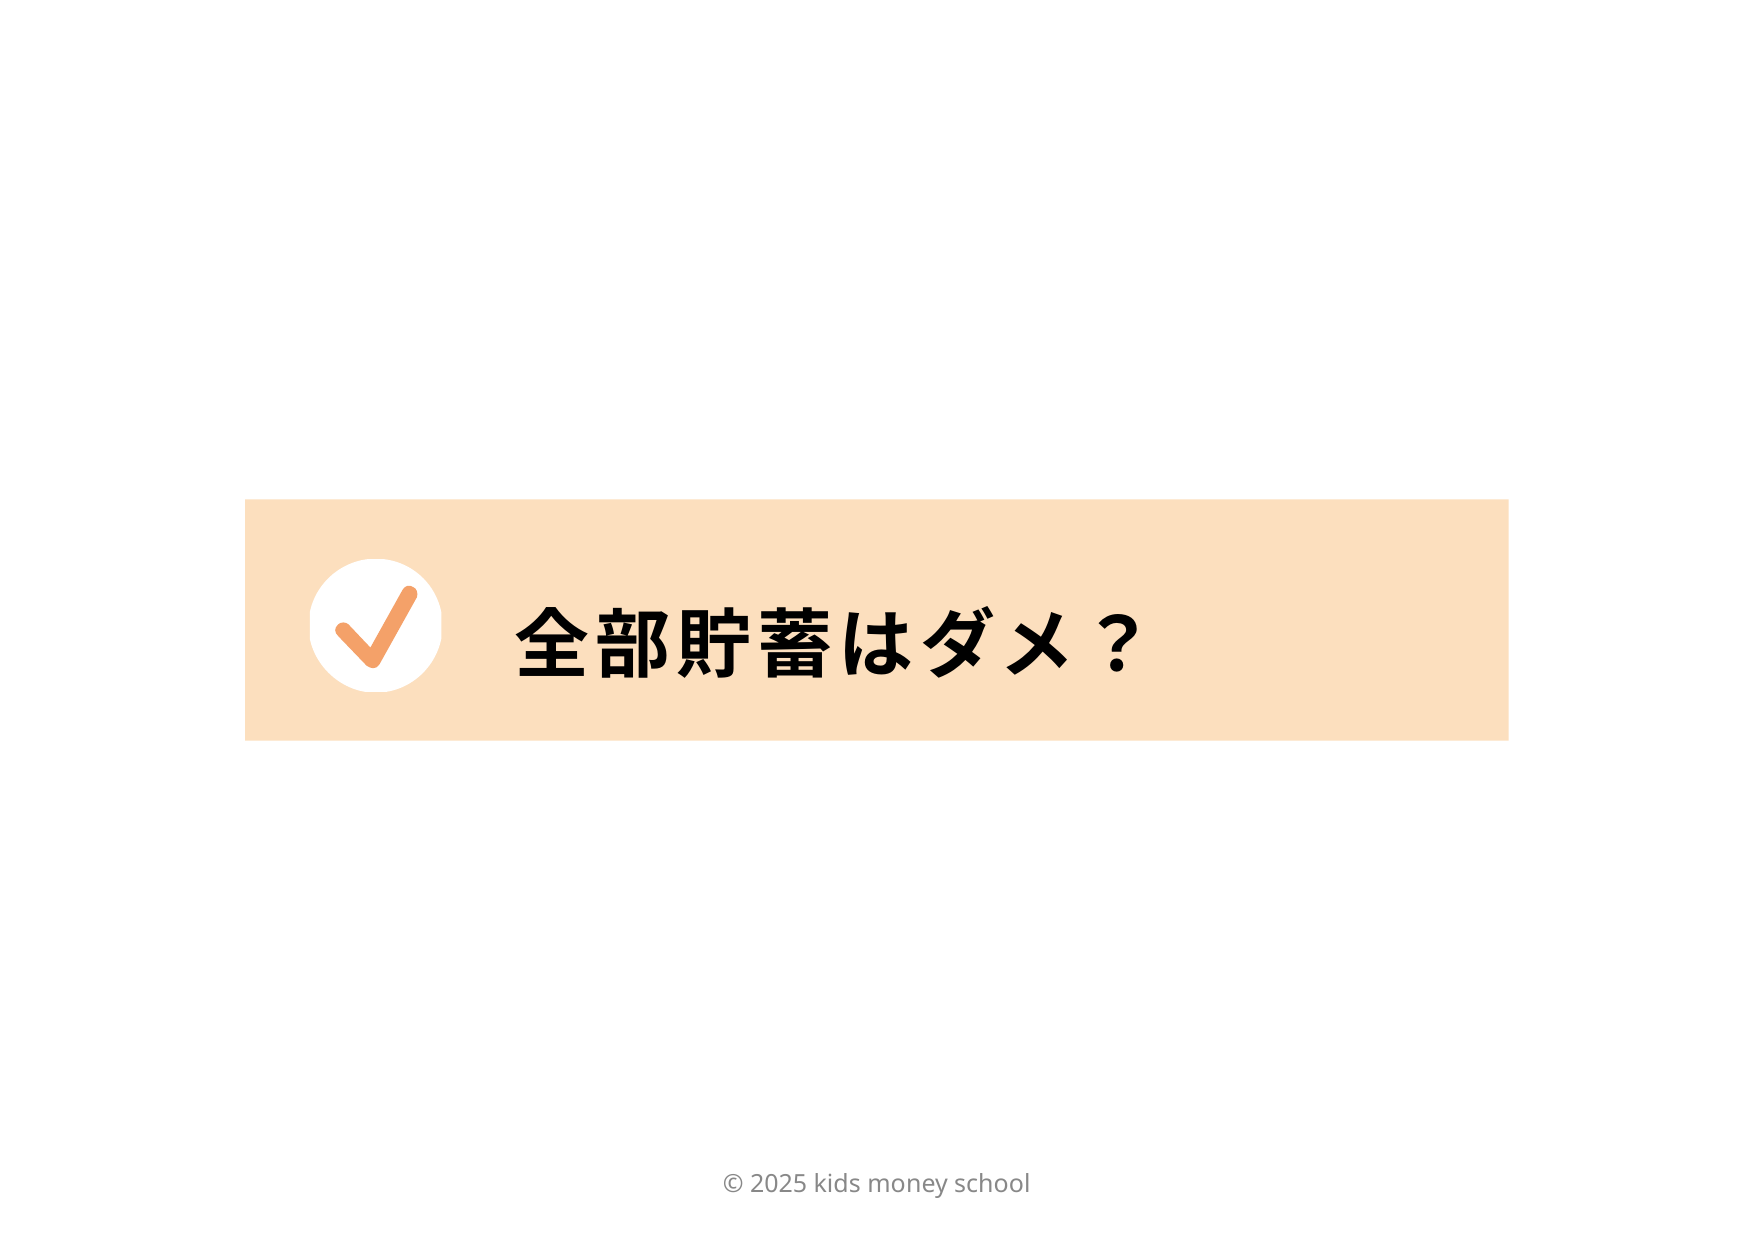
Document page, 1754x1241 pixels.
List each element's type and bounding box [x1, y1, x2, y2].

text_box [244, 499, 1509, 741]
